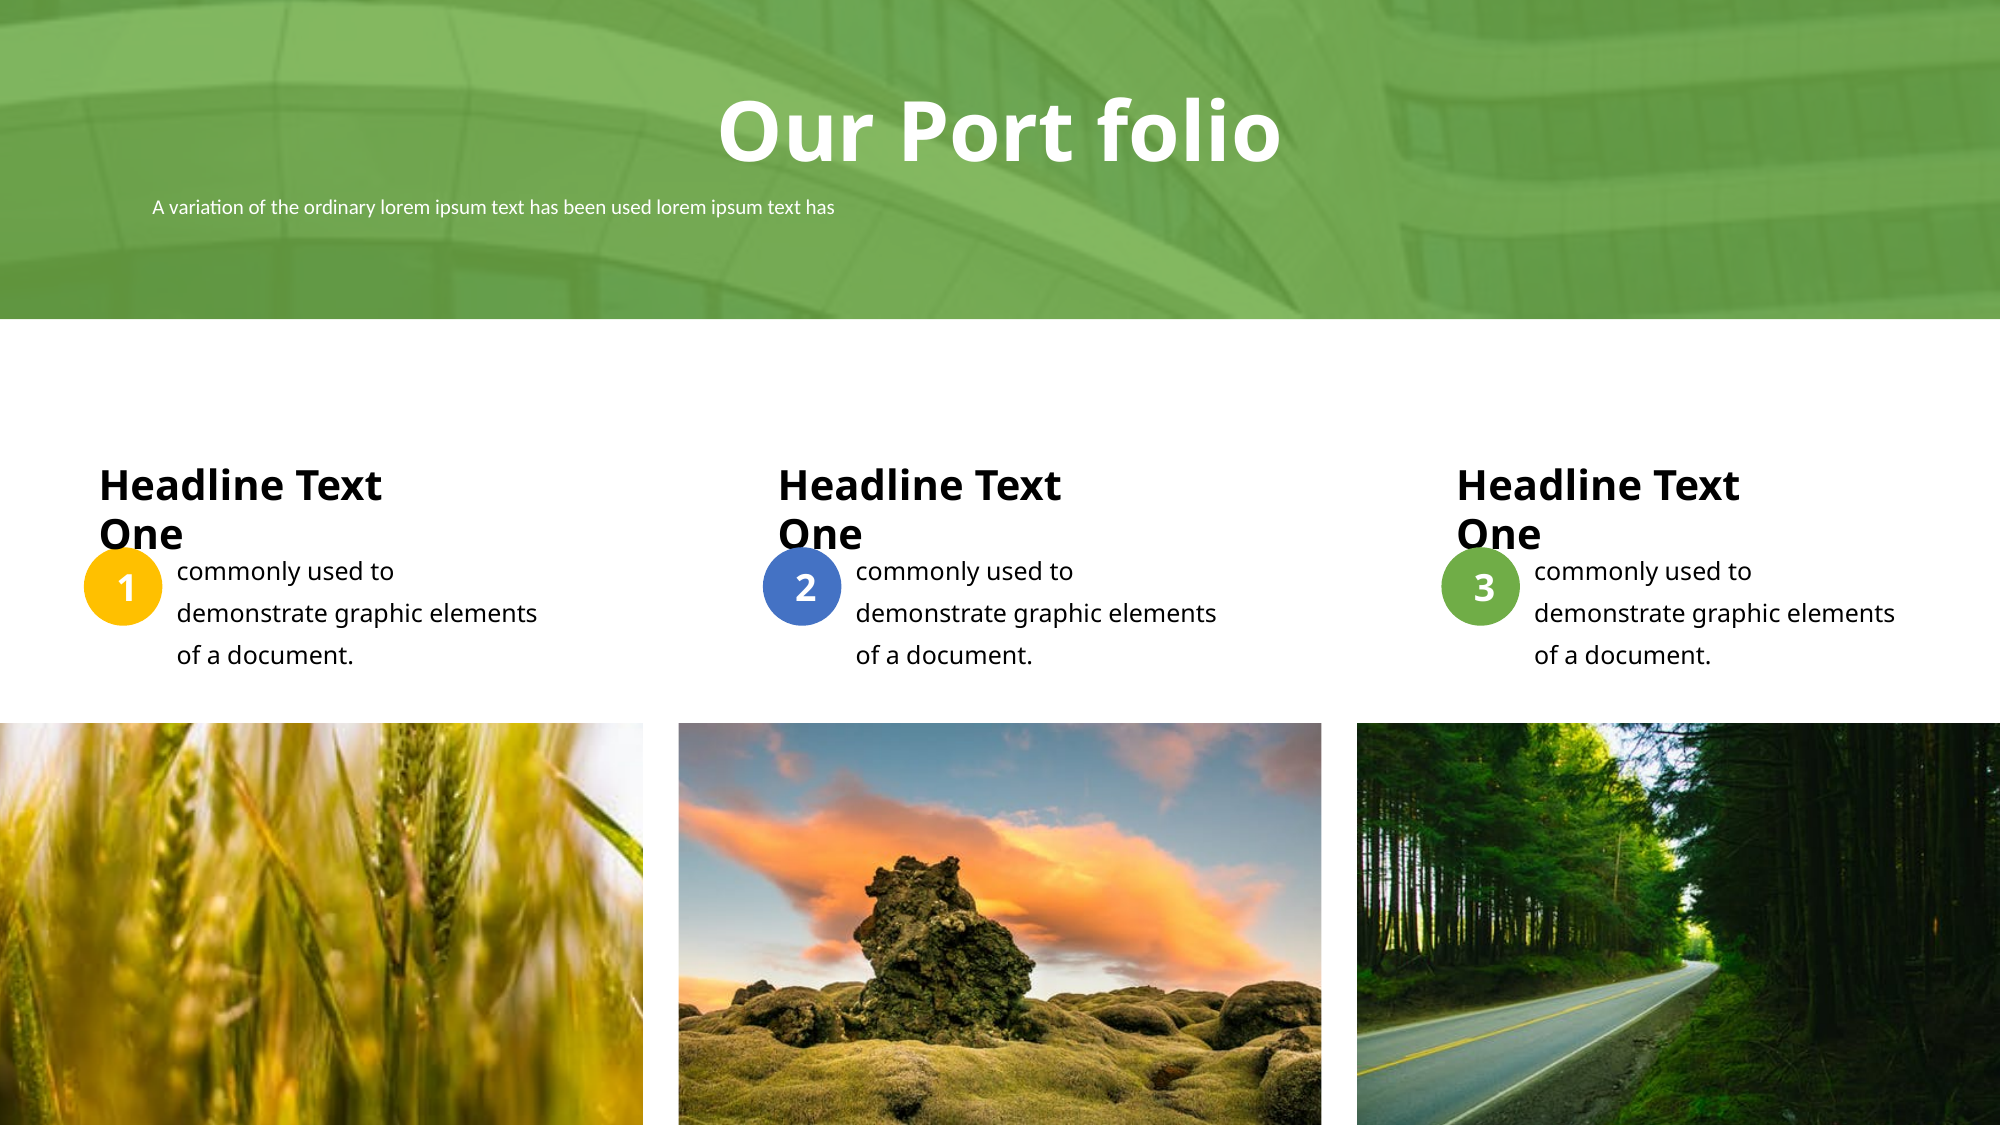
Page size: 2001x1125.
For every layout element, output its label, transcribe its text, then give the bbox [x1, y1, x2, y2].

picture [0, 0, 2000, 319]
picture [678, 723, 1322, 1125]
text_box commonly used to demonstrate graphic elements of a document. [840, 536, 1238, 677]
text_box commonly used to demonstrate graphic elements of a document. [161, 536, 559, 677]
picture [1357, 723, 2000, 1125]
text_box 1 [101, 556, 145, 616]
text_box [1440, 546, 1521, 627]
text_box 3 [1458, 556, 1503, 616]
text_box [82, 566, 161, 627]
text_box Headline Text One [762, 450, 1149, 566]
text_box [761, 546, 843, 627]
text_box Headline Text One [1441, 450, 1827, 566]
text_box Headline Text One [83, 450, 470, 566]
text_box commonly used to demonstrate graphic elements of a document. [1519, 536, 1916, 677]
picture [0, 723, 643, 1125]
text_box 2 [780, 556, 824, 616]
